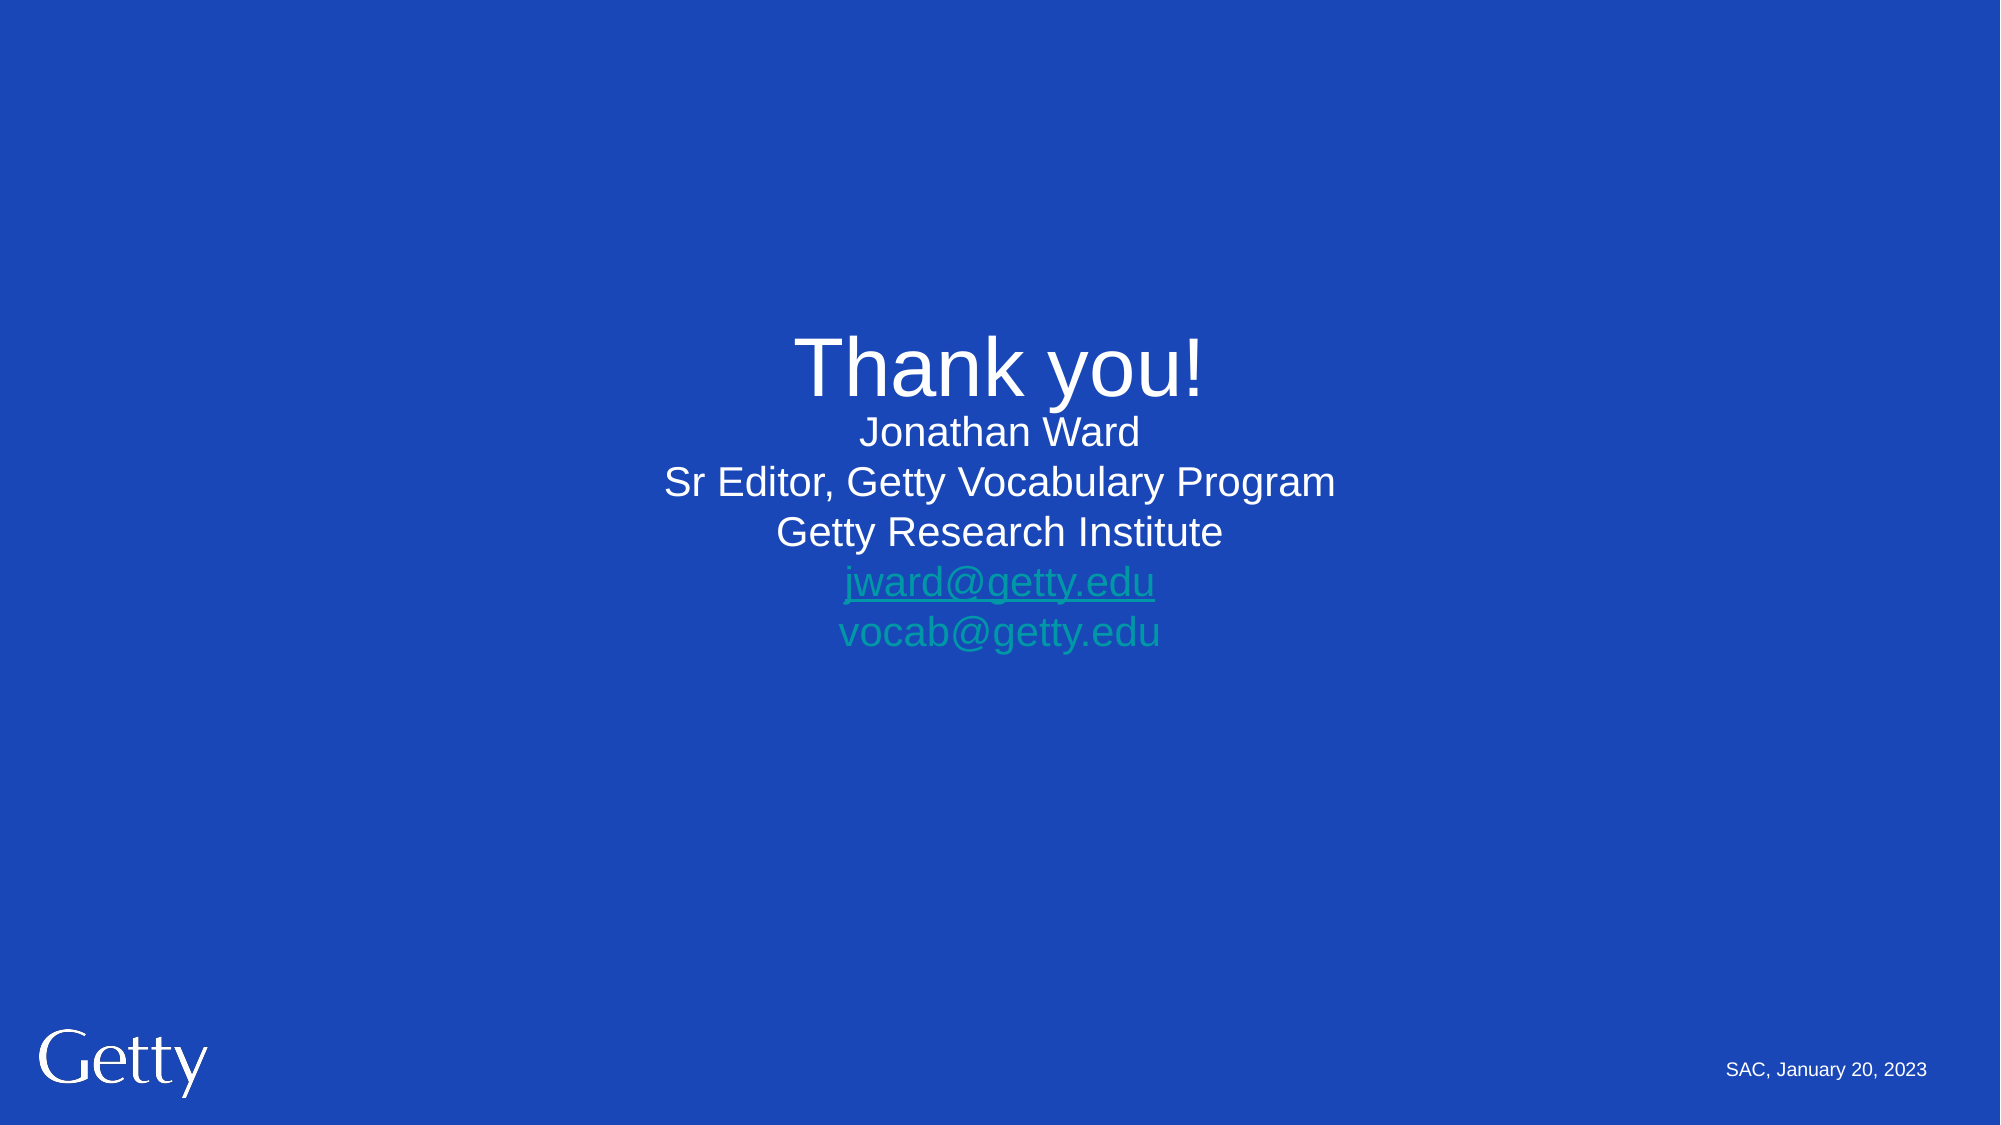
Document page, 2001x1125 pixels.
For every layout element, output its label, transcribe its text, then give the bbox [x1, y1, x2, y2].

text_box SAC, January 20, 2023 [1446, 1039, 1947, 1098]
text_box Thank you! [779, 306, 1221, 421]
picture [39, 1029, 209, 1099]
text_box Jonathan Ward Sr Editor, Getty Vocabulary Program Getty Research Institute jward@getty.edu vocab@getty.edu [0, 533, 2000, 644]
